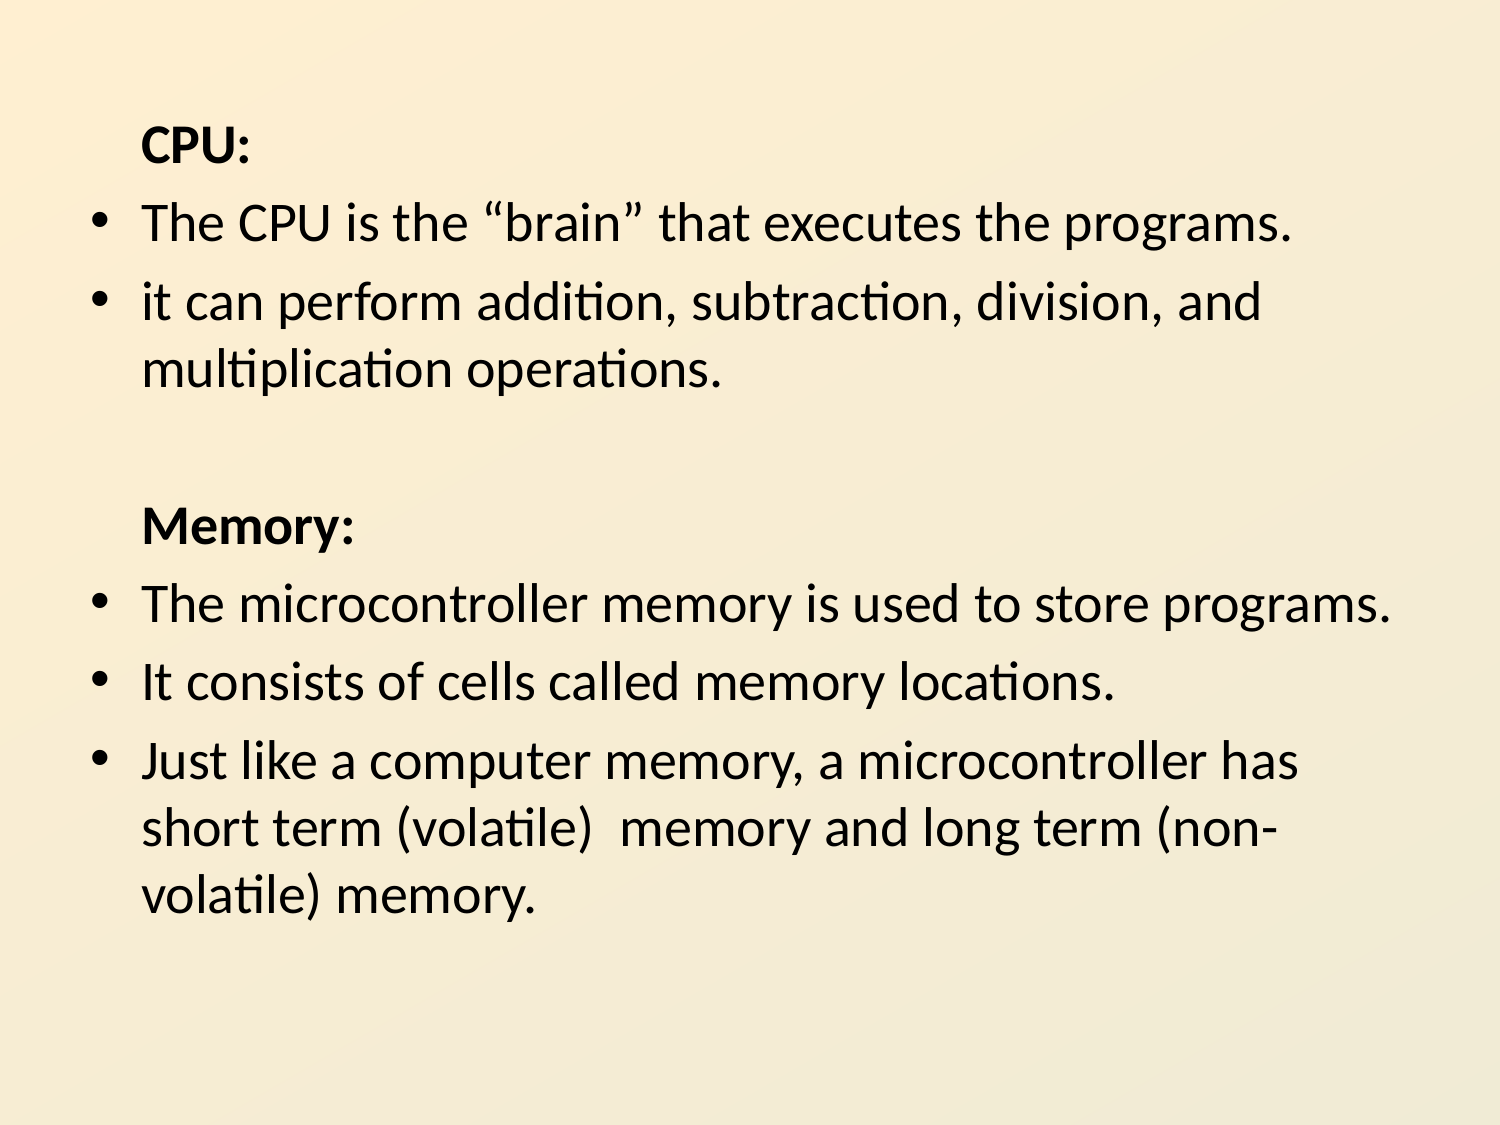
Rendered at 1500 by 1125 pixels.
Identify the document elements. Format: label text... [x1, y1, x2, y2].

list CPU: The CPU is the “brain” that executes the programs. it can perform addition, subtraction, division, and multiplication operations. Memory: The microcontroller memory is used to store programs. It consists of cells called memory locations. Just like a computer memory, a microcontroller has short term (volatile) memory and long term (non-volatile) memory. [75, 99, 1425, 1005]
